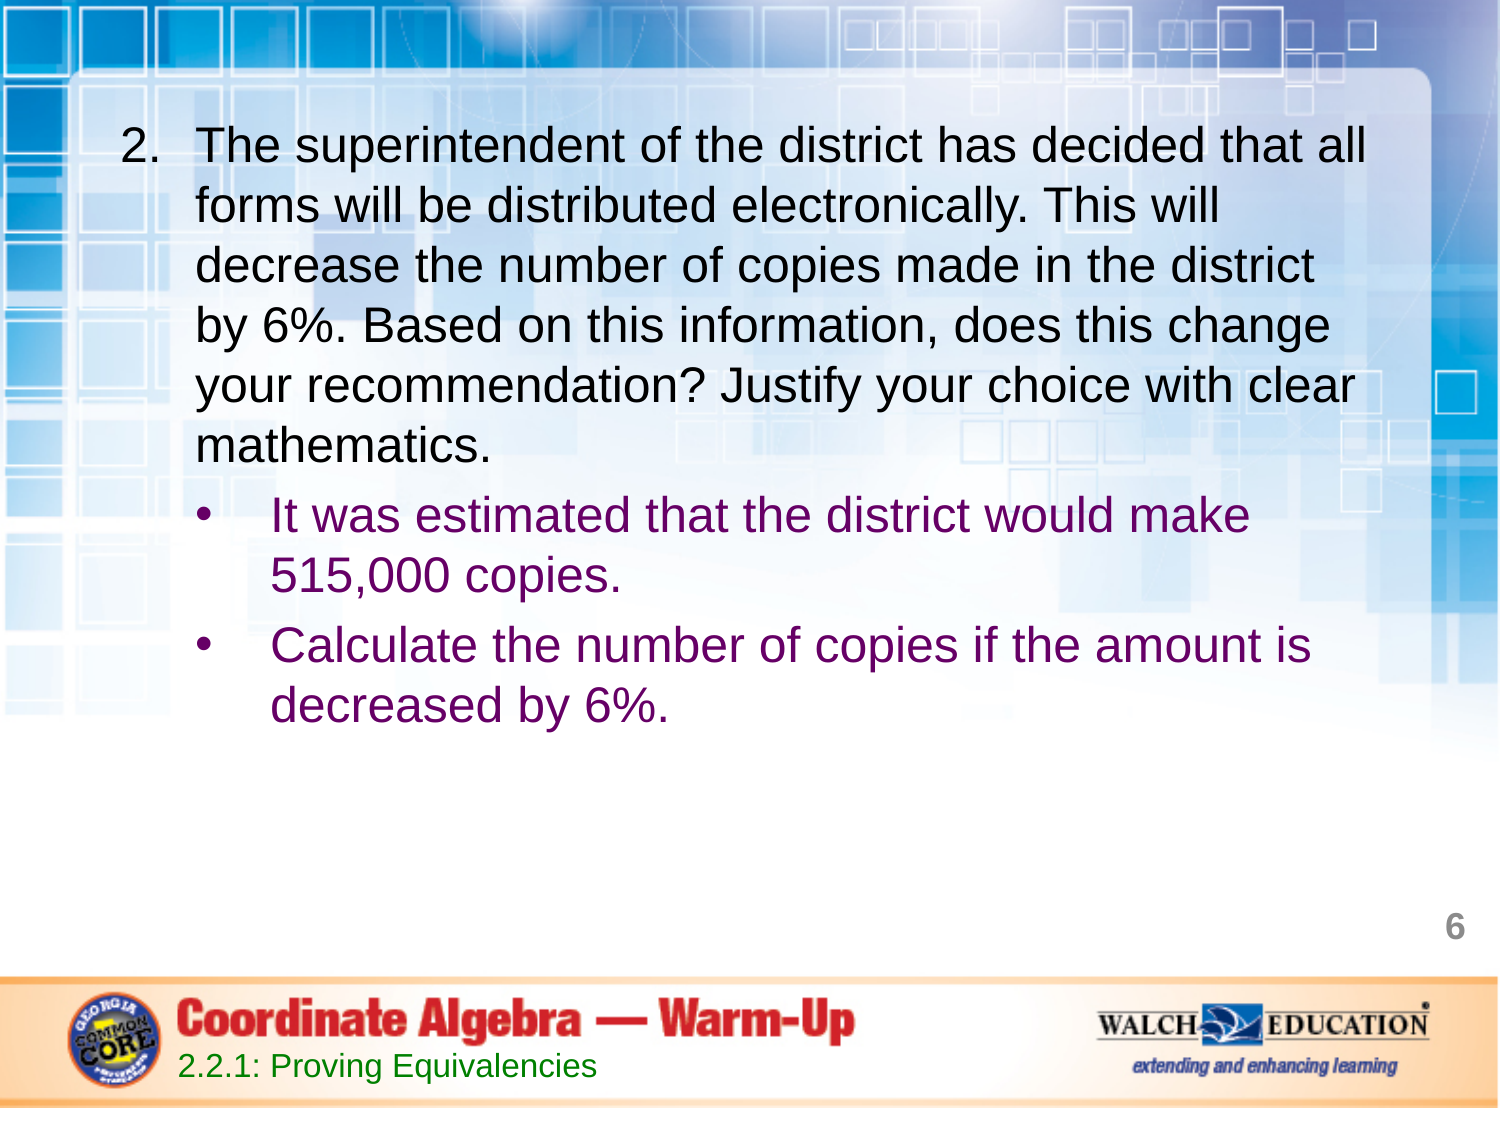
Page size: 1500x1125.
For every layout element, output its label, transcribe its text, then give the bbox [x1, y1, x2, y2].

slide_number 6 [1361, 901, 1481, 949]
subtitle The superintendent of the district has decided that all forms will be distributed electronically. This will decrease the number of copies made in the district by 6%. Based on this information, does this change your recommendation? Justify your choice with clear mathematics. It was estimated that the district would make 515,000 copies. Calculate the number of copies if the amount is decreased by 6%. [105, 105, 1394, 925]
picture [0, 0, 1500, 1108]
list 2.2.1: Proving Equivalencies [162, 1036, 1070, 1080]
